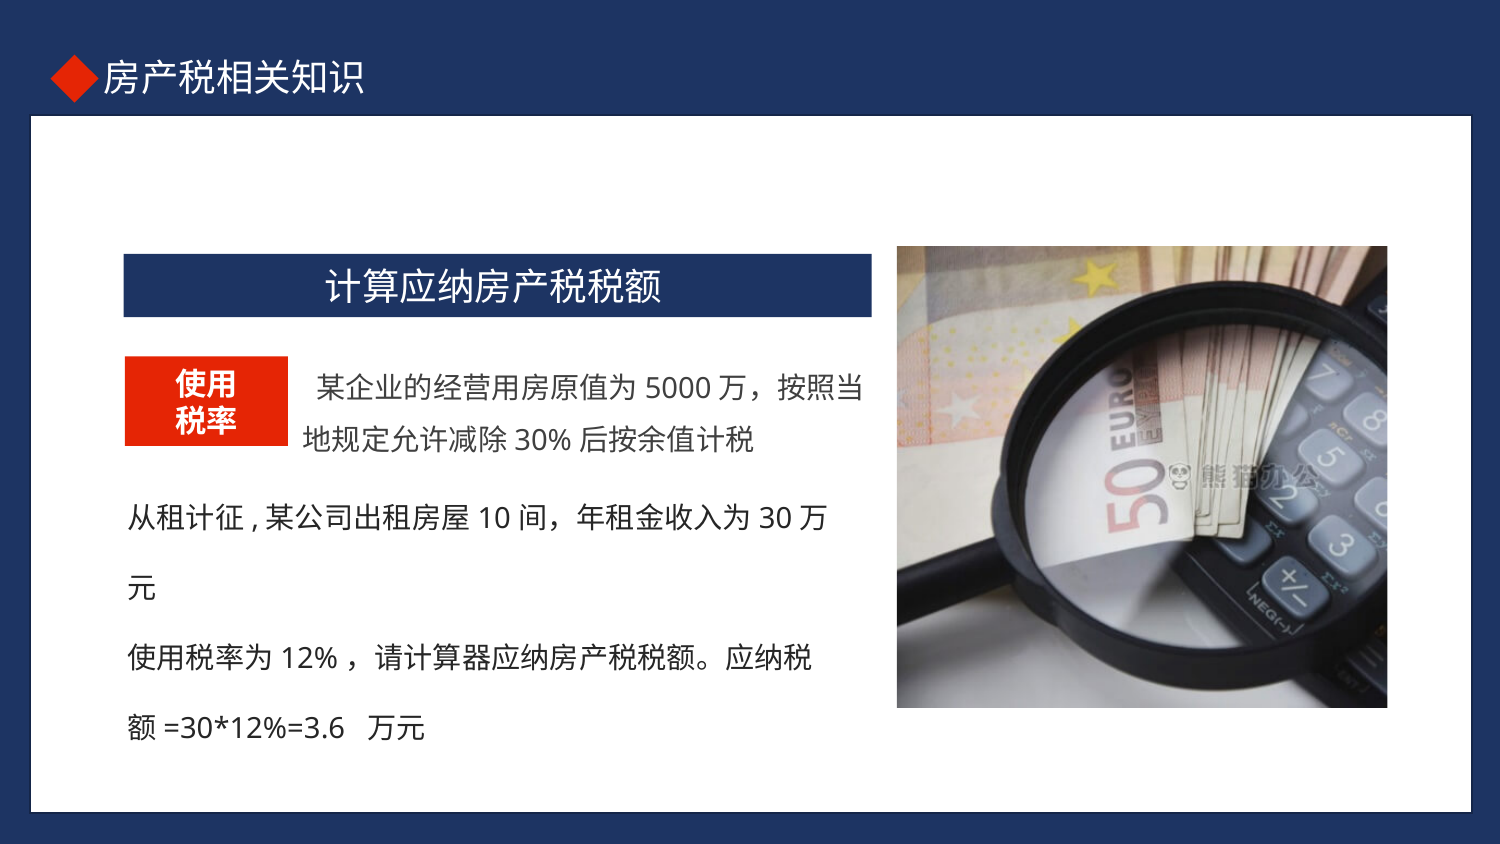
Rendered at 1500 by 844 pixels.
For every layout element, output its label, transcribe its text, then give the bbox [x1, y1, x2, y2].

text_box 某企业的经营用房原值为5000万，按照当地规定允许减除30%后按余值计税 [287, 344, 888, 464]
text_box 从租计征,某公司出租房屋10间，年租金收入为30万元 使用税率为12%，请计算器应纳房产税税额。应纳税 额=30*12%=3.6 万元 [112, 457, 861, 752]
picture [896, 246, 1388, 708]
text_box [123, 253, 872, 318]
text_box 使用 税率 [124, 356, 287, 446]
